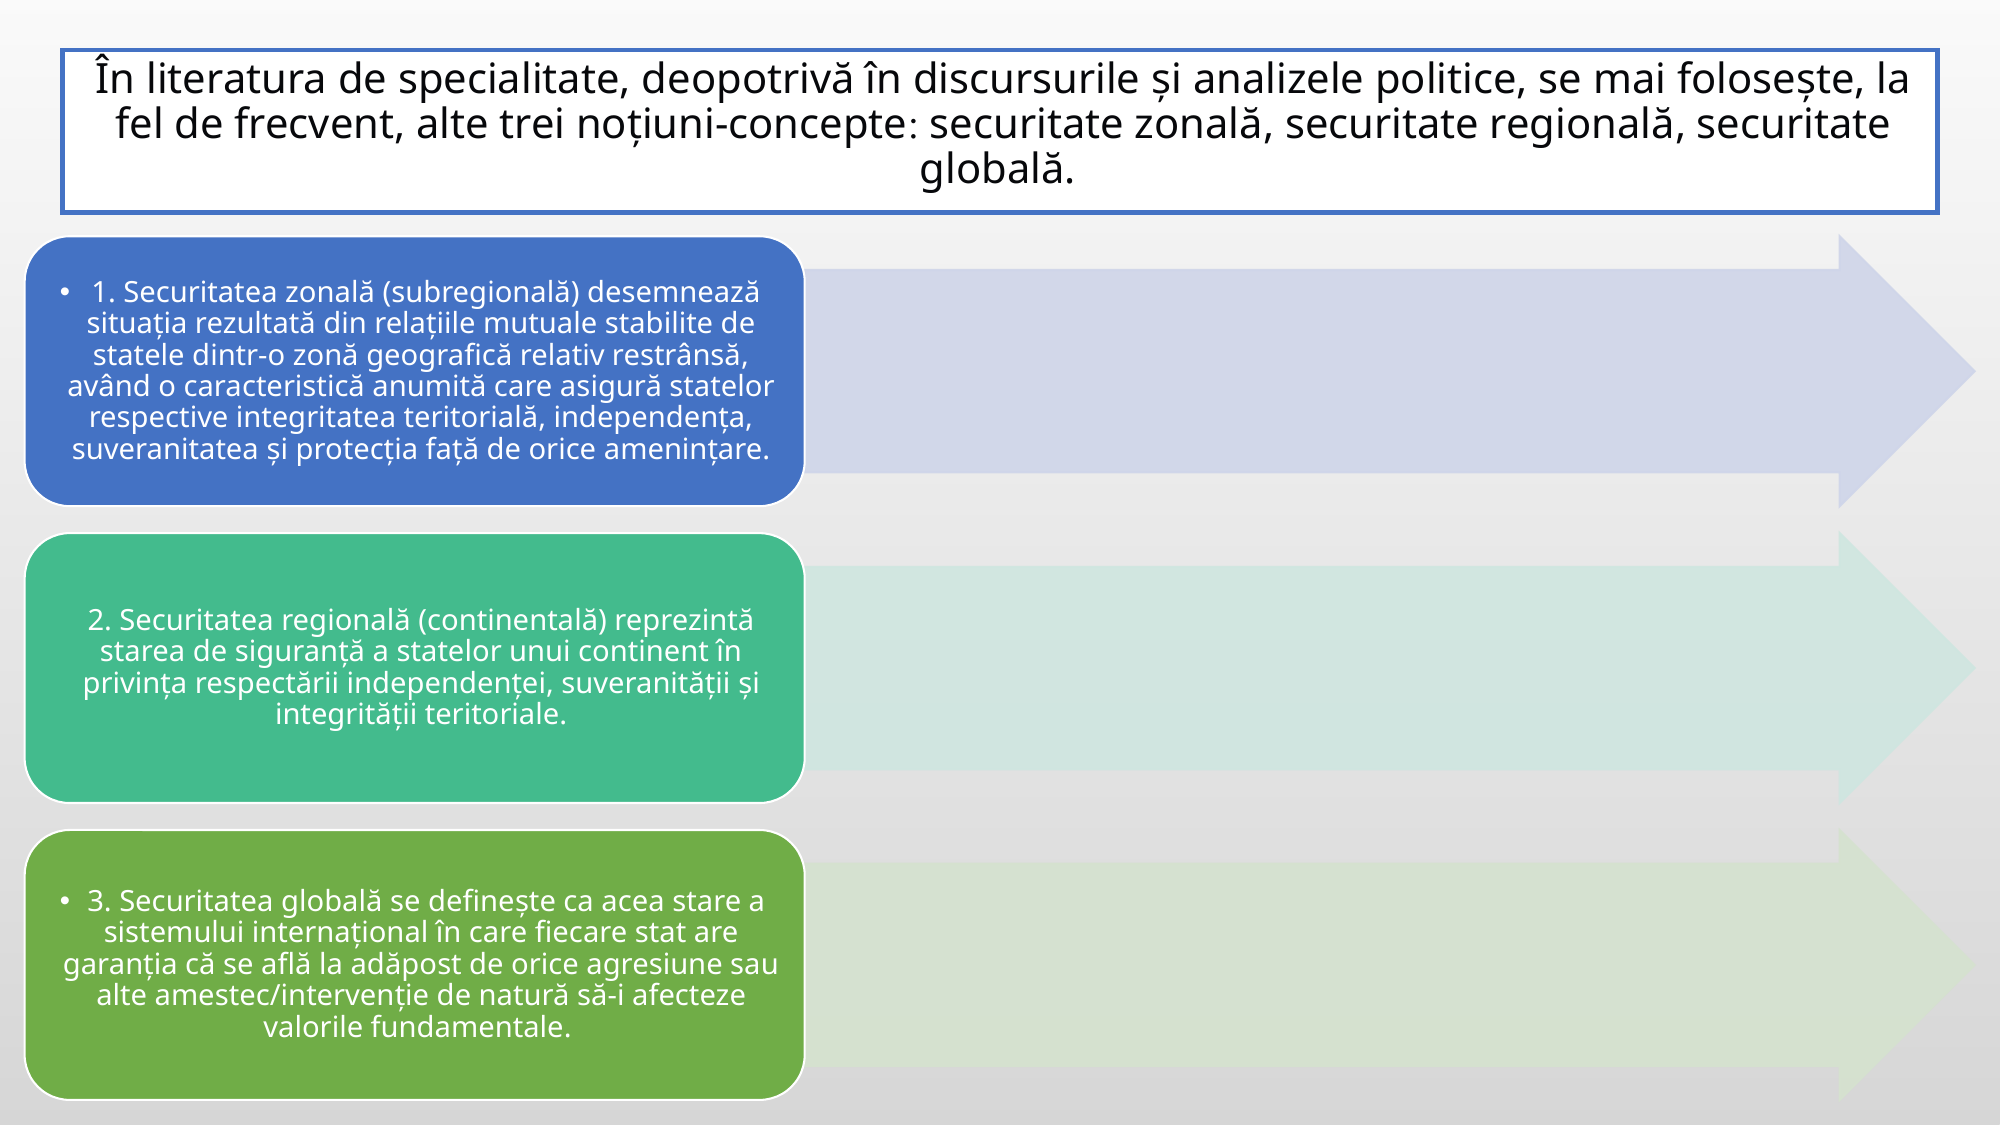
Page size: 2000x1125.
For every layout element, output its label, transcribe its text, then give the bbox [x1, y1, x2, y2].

list În literatura de specialitate, deopotrivă în discursurile şi analizele politice, se mai foloseşte, la fel de frecvent, alte trei noţiuni-concepte securitate zonală, securitate regională, securitate globală. [61, 49, 1938, 214]
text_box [24, 236, 1975, 1100]
